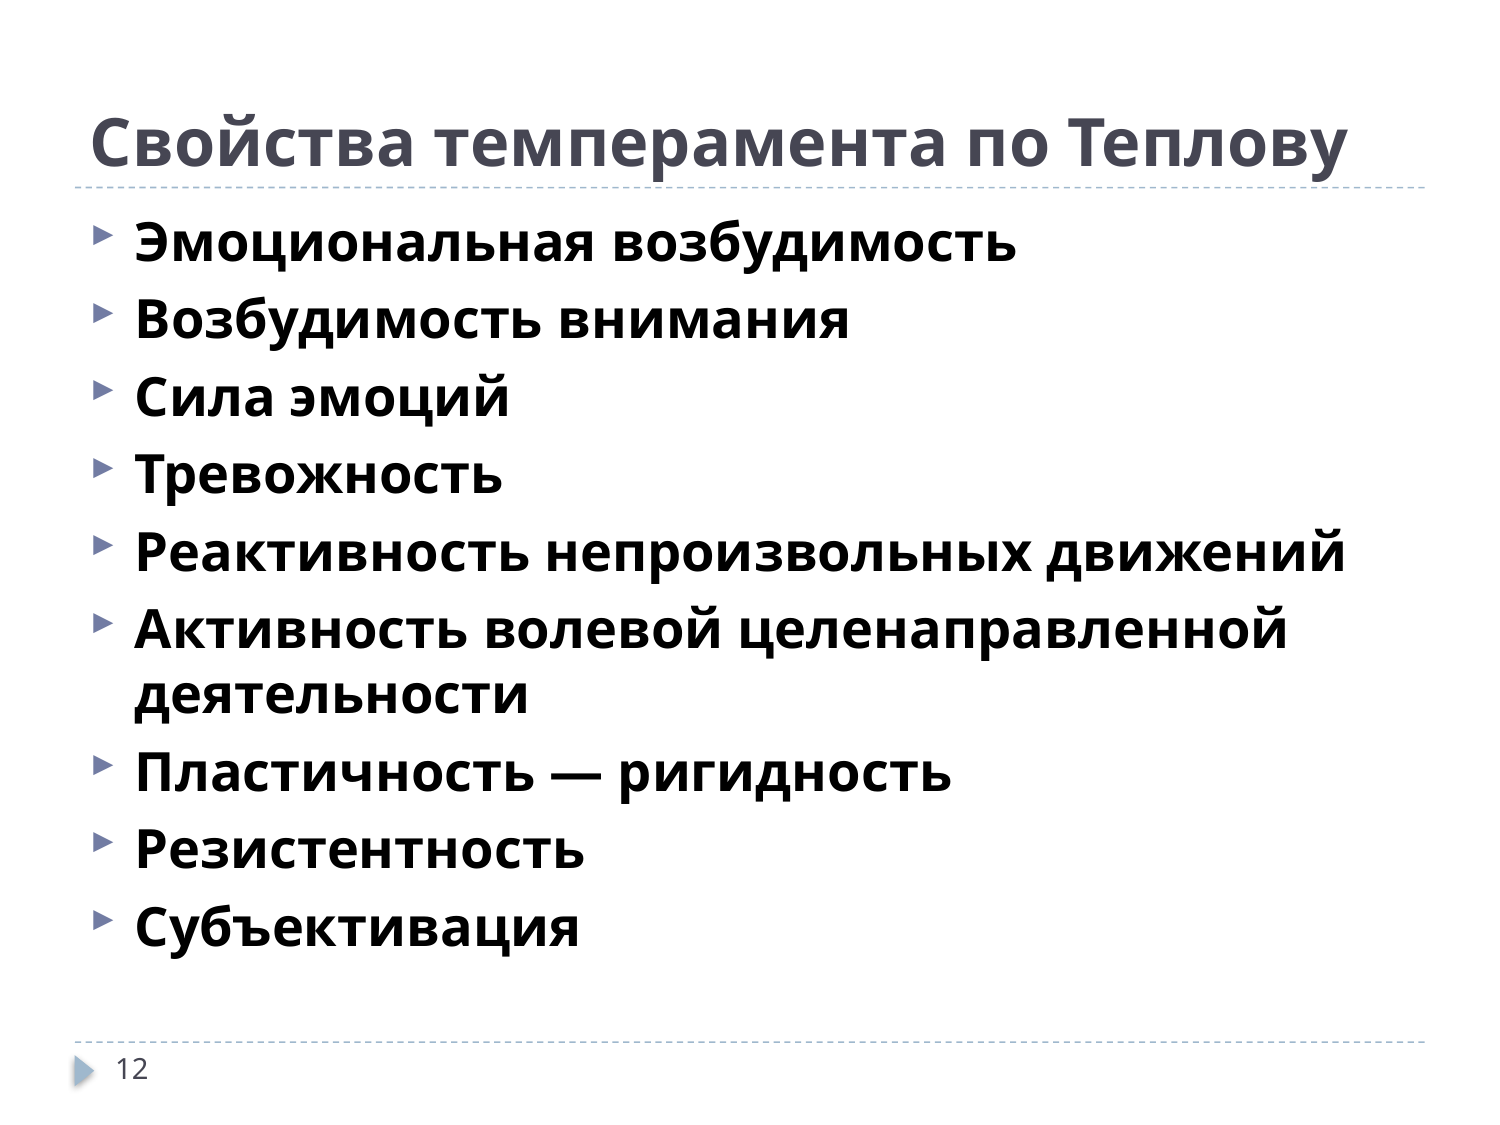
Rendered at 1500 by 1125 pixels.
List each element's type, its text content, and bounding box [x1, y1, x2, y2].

list Эмоциональная возбудимость Возбудимость внимания Сила эмоций Тревожность Реактивность непроизвольных движений Активность волевой целенаправленной деятельности Пластичность — ригидность Резистентность Субъективация [75, 200, 1425, 1010]
slide_number 12 [100, 1042, 426, 1103]
title Свойства темперамента по Теплову [75, 24, 1425, 188]
